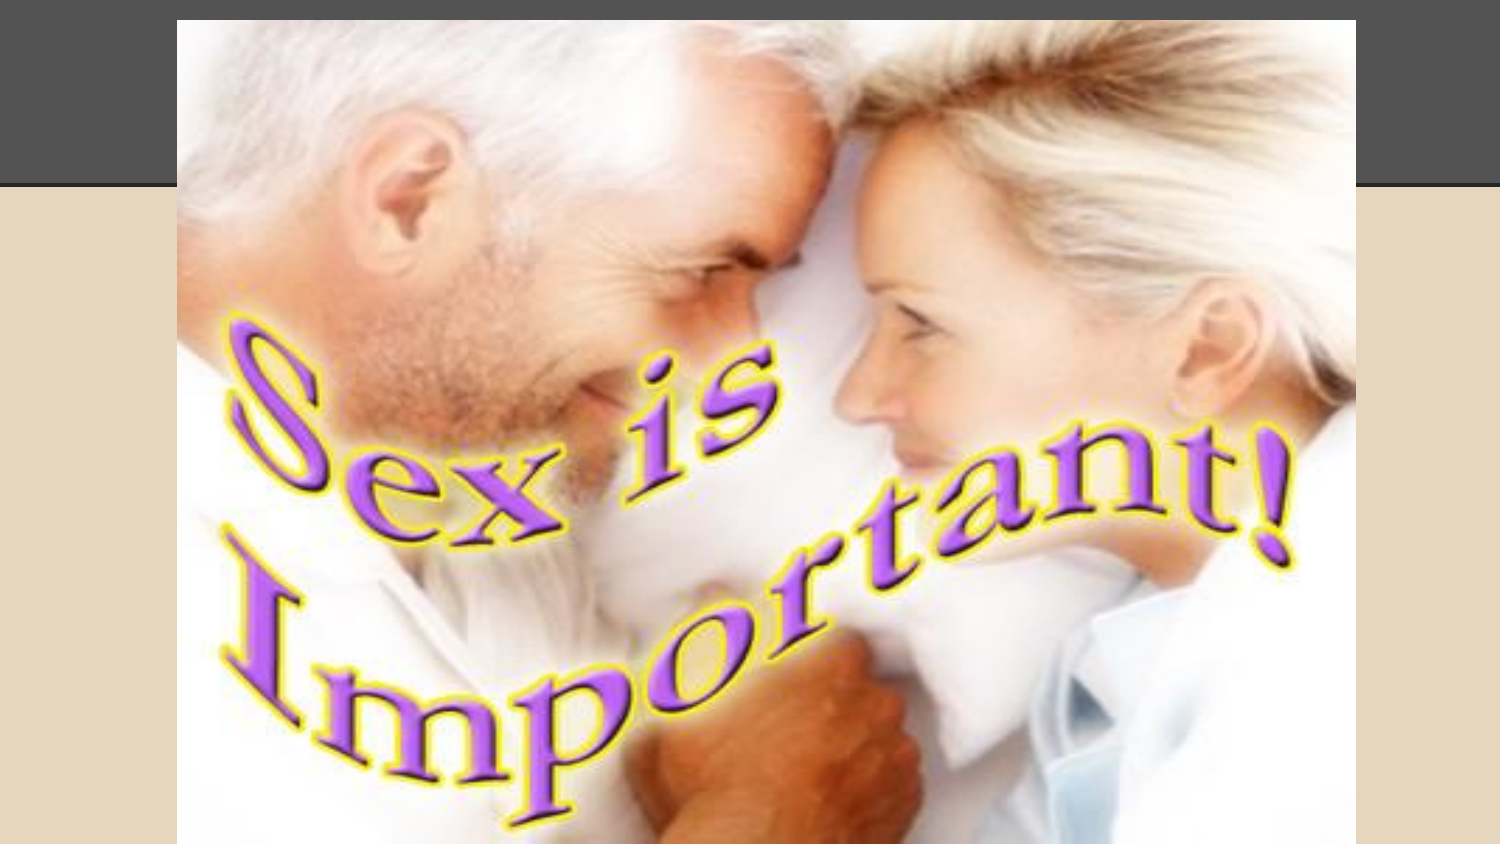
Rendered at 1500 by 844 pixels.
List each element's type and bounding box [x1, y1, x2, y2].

picture [177, 19, 1356, 844]
